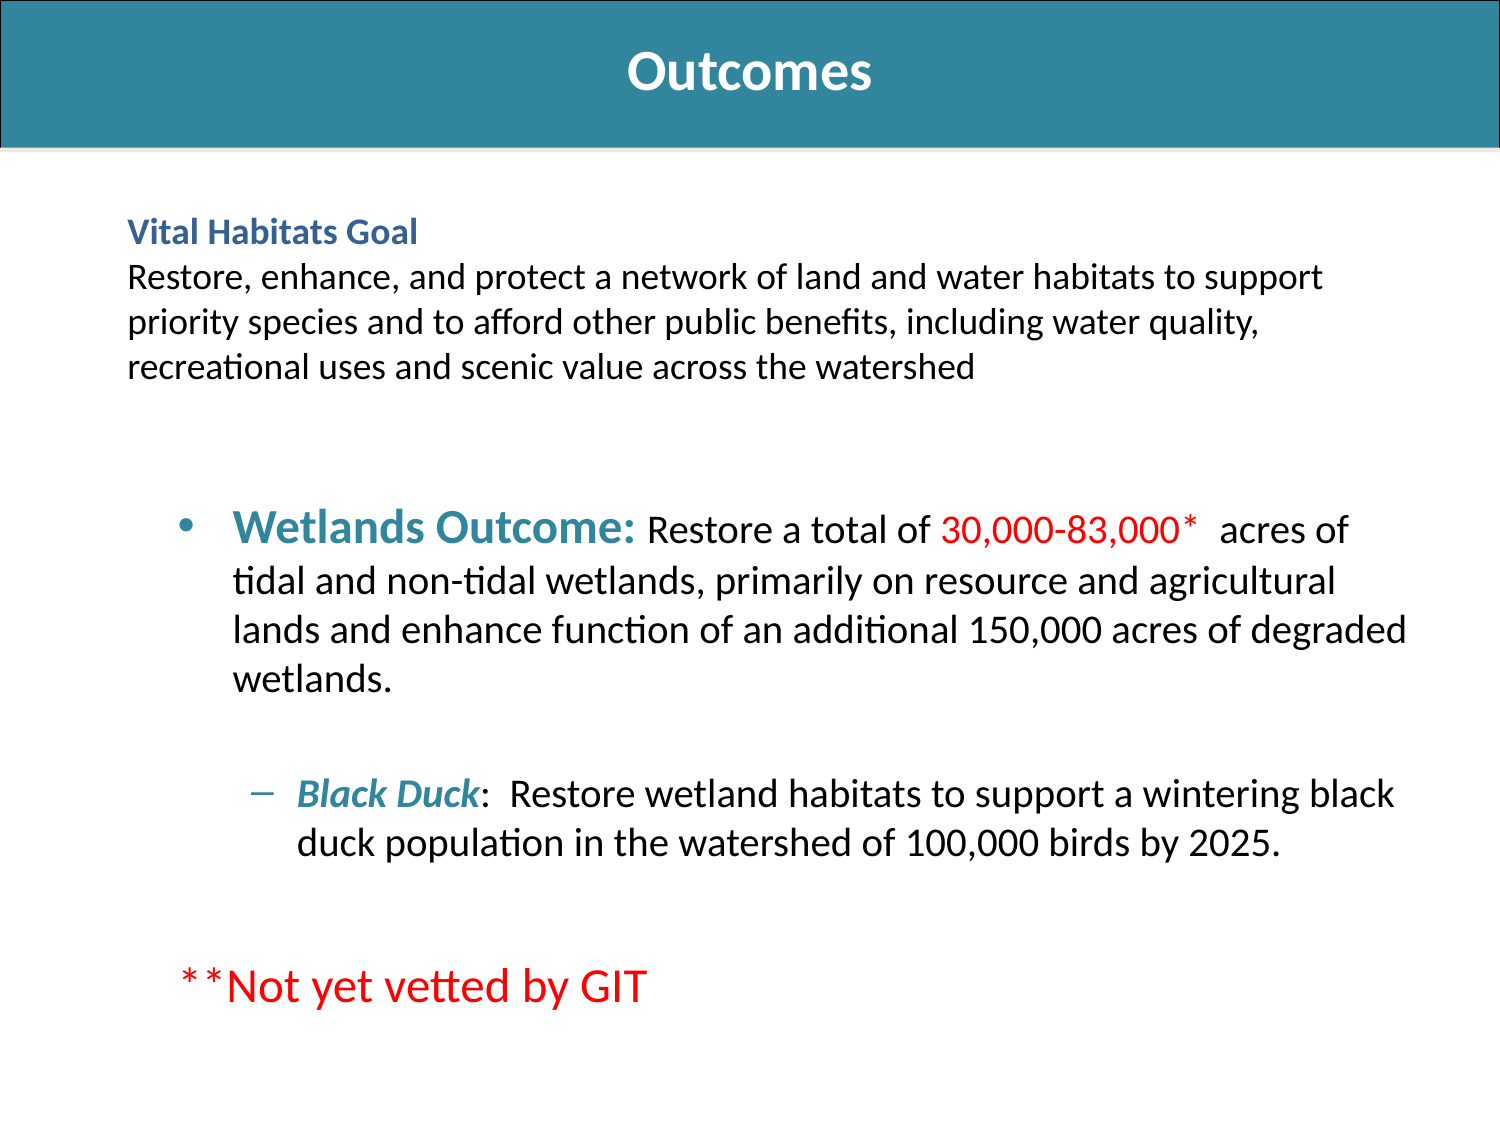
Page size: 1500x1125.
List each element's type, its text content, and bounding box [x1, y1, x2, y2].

list Wetlands Outcome: Restore a total of 30,000-83,000* acres of tidal and non-tidal wetlands, primarily on resource and agricultural lands and enhance function of an additional 150,000 acres of degraded wetlands. Black Duck: Restore wetland habitats to support a wintering black duck population in the watershed of 100,000 birds by 2025. **Not yet vetted by GIT [162, 487, 1425, 1025]
text_box Vital Habitats Goal Restore, enhance, and protect a network of land and water habitats to support priority species and to afford other public benefits, including water quality, recreational uses and scenic value across the watershed [112, 199, 1375, 395]
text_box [0, 0, 1500, 151]
